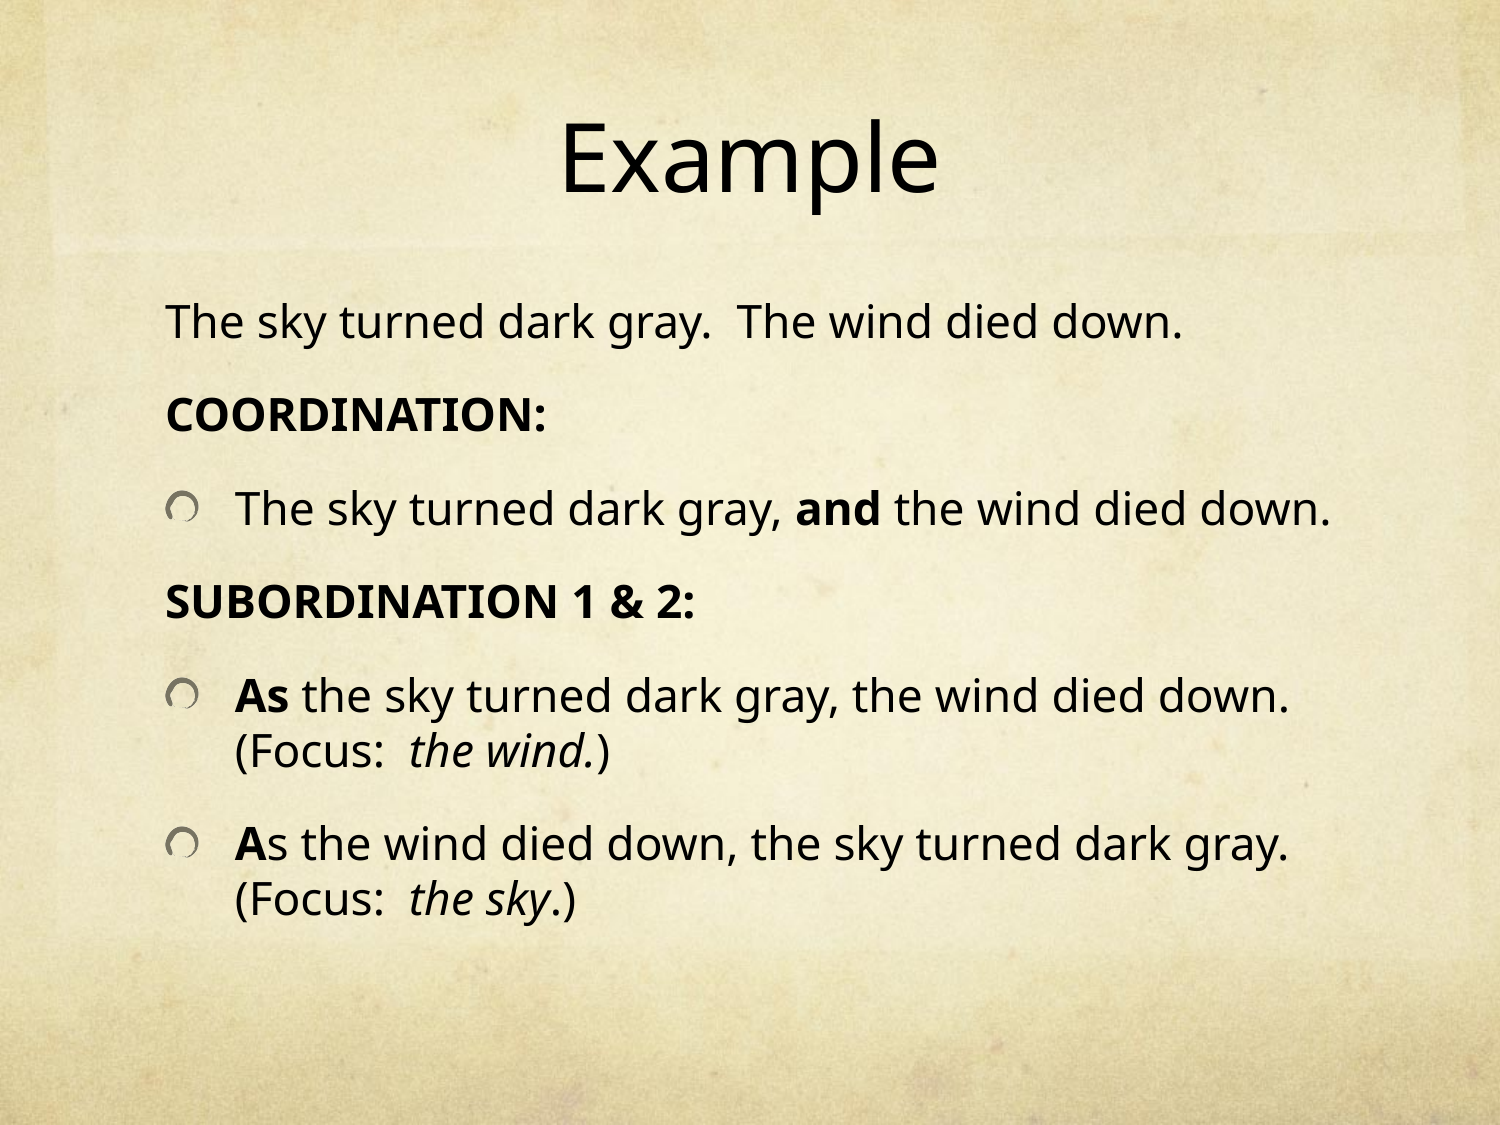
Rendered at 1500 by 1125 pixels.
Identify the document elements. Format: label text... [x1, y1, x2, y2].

list The sky turned dark gray. The wind died down. COORDINATION: The sky turned dark gray, and the wind died down. SUBORDINATION 1 & 2: As the sky turned dark gray, the wind died down. (Focus: the wind.) As the wind died down, the sky turned dark gray. (Focus: the sky.) [150, 284, 1350, 950]
title Example [150, 82, 1350, 225]
picture [0, 0, 1500, 1125]
